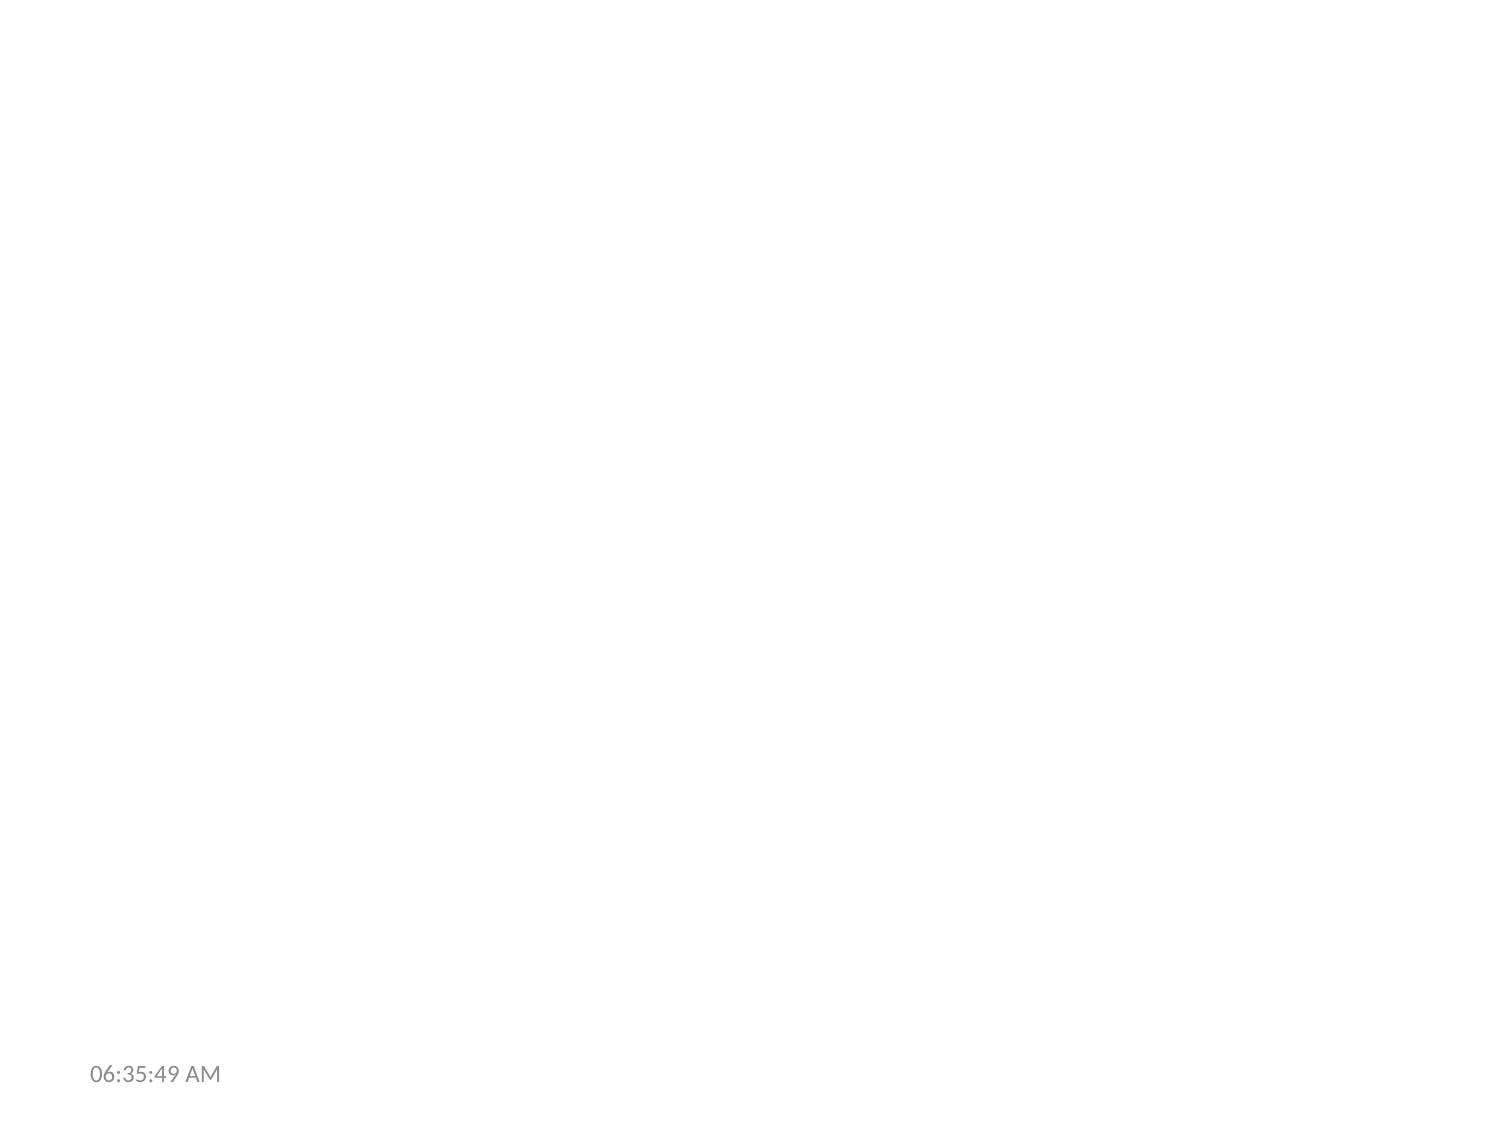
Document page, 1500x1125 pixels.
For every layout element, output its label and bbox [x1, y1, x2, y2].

slide_number [75, 1042, 425, 1103]
